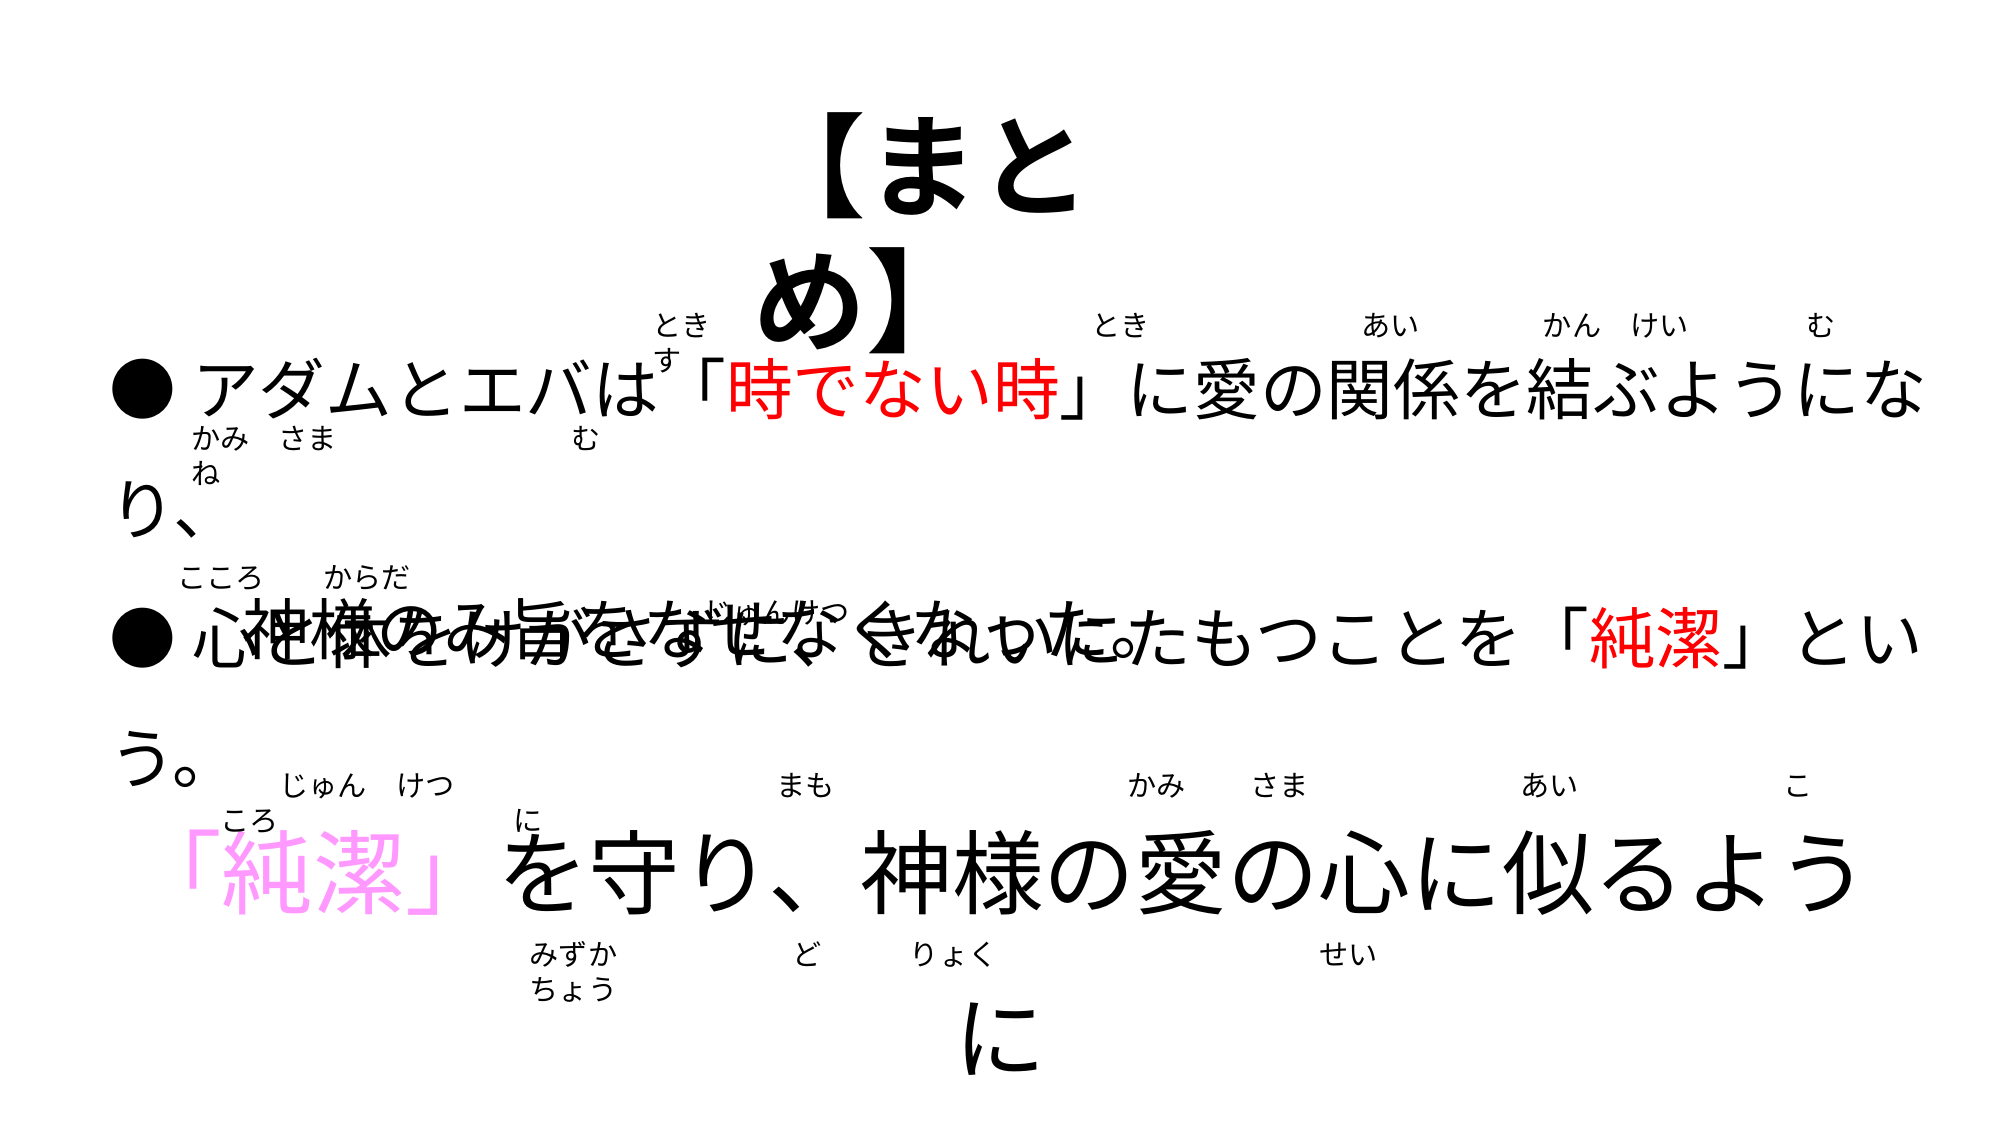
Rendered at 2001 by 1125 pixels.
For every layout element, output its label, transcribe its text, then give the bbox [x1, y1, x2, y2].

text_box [94, 549, 1950, 675]
text_box 【まとめ】 [739, 89, 1212, 300]
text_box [94, 753, 1906, 1087]
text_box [94, 300, 1950, 547]
